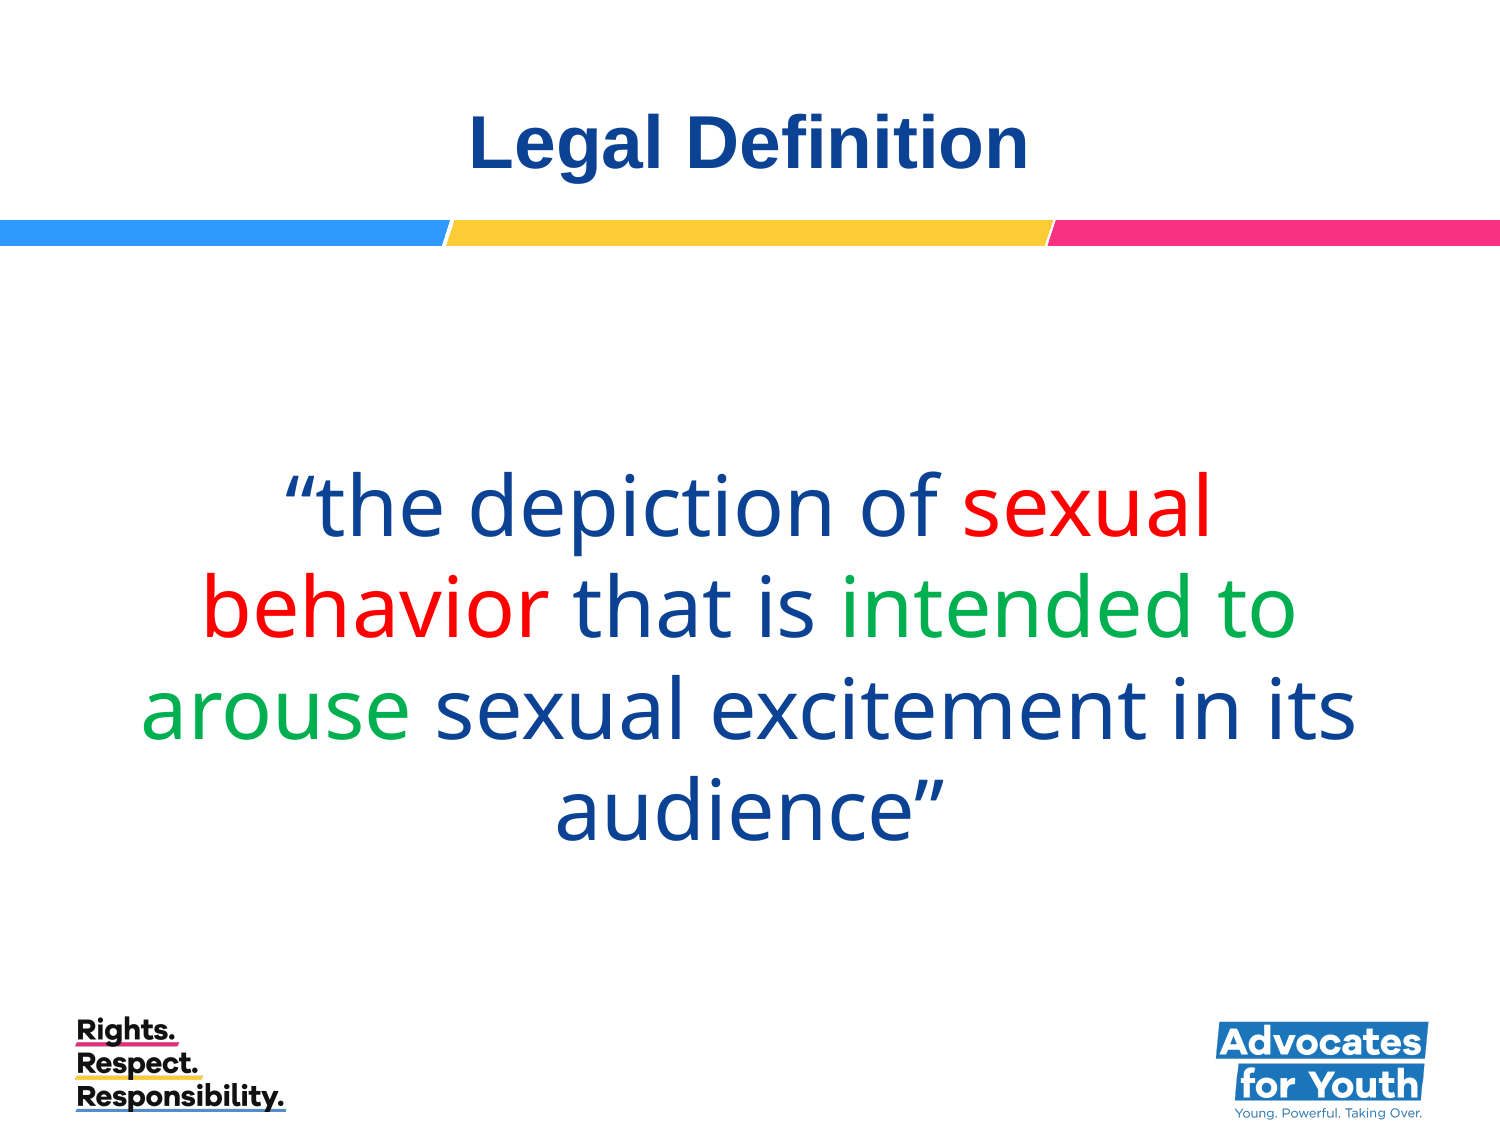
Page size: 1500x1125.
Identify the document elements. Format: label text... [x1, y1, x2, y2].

title Legal Definition [75, 45, 1425, 233]
picture [0, 207, 1500, 258]
list “the depiction of sexual behavior that is intended to arouse sexual excitement in its audience” [103, 444, 1397, 901]
